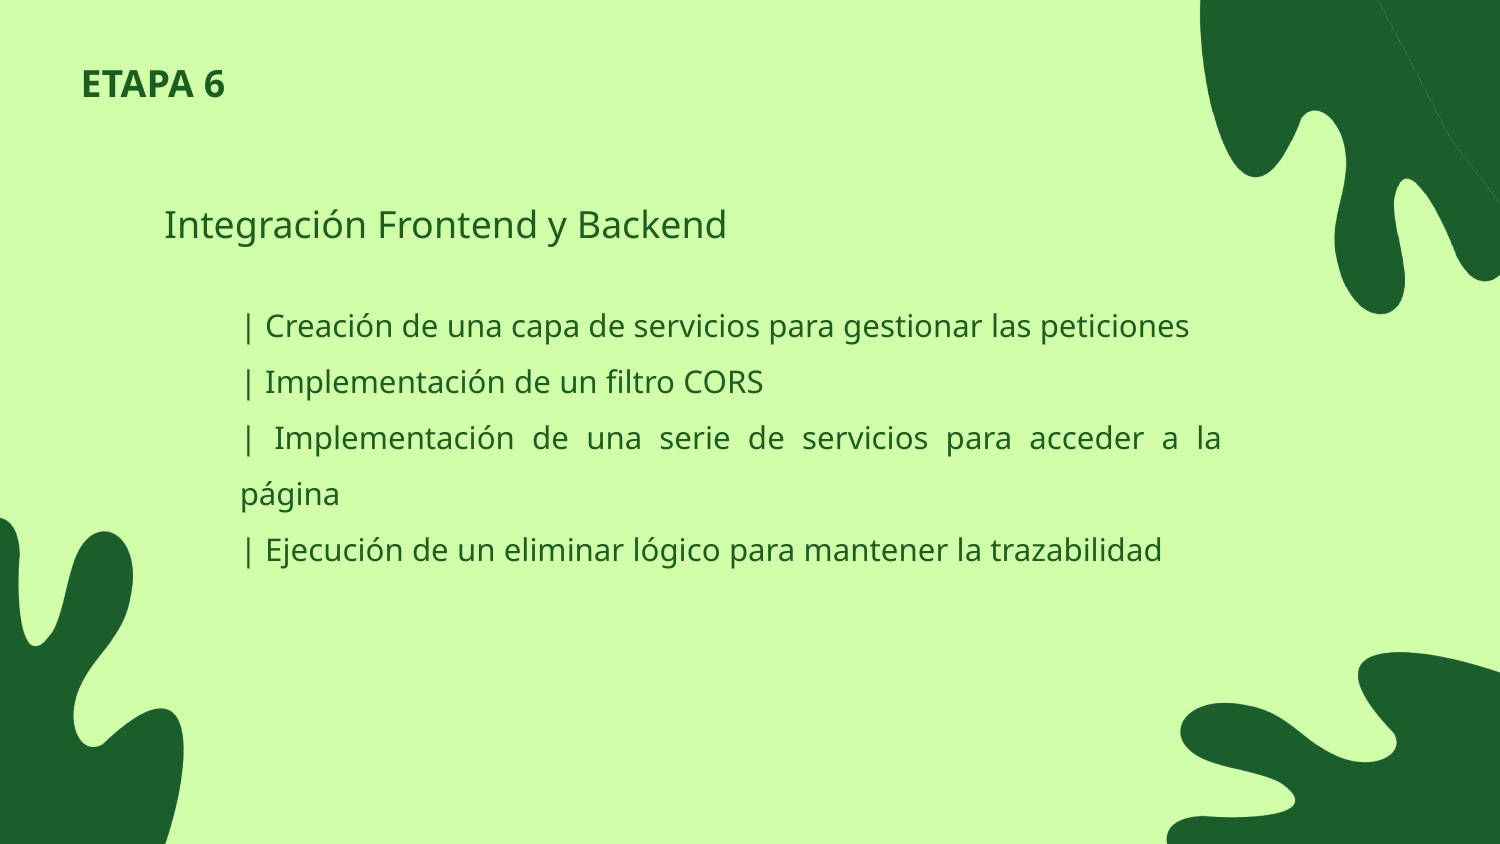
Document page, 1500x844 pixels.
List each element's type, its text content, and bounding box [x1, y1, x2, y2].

text_box | Creación de una capa de servicios para gestionar las peticiones | Implementación de un filtro CORS | Implementación de una serie de servicios para acceder a la página | Ejecución de un eliminar lógico para mantener la trazabilidad [224, 272, 1239, 638]
picture [0, 501, 284, 844]
title ETAPA 6 [65, 74, 647, 120]
subtitle Integración Frontend y Backend [149, 178, 1125, 234]
picture [1149, 630, 1500, 844]
picture [1130, 0, 1500, 382]
